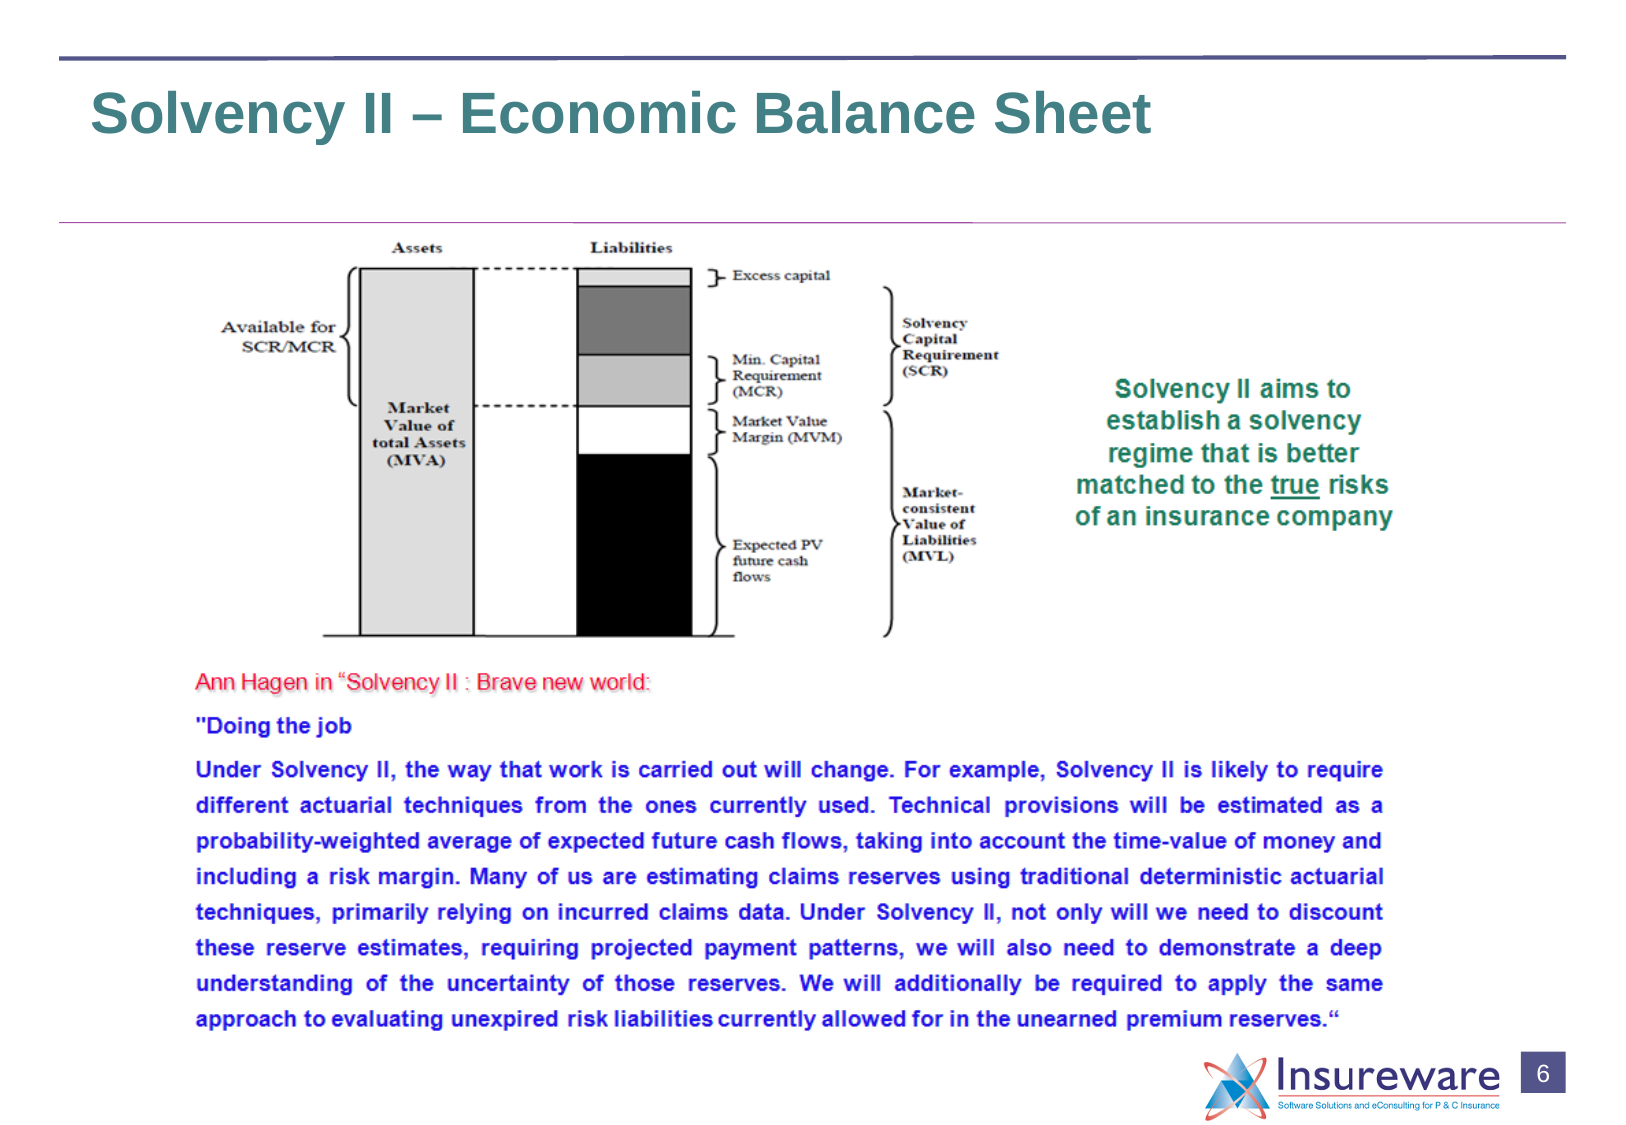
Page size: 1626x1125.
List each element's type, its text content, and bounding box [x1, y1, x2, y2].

slide_number 5 [1520, 1051, 1566, 1093]
picture [1202, 1052, 1500, 1122]
title Solvency II – Economic Balance Sheet [90, 79, 1568, 204]
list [186, 231, 1416, 1036]
